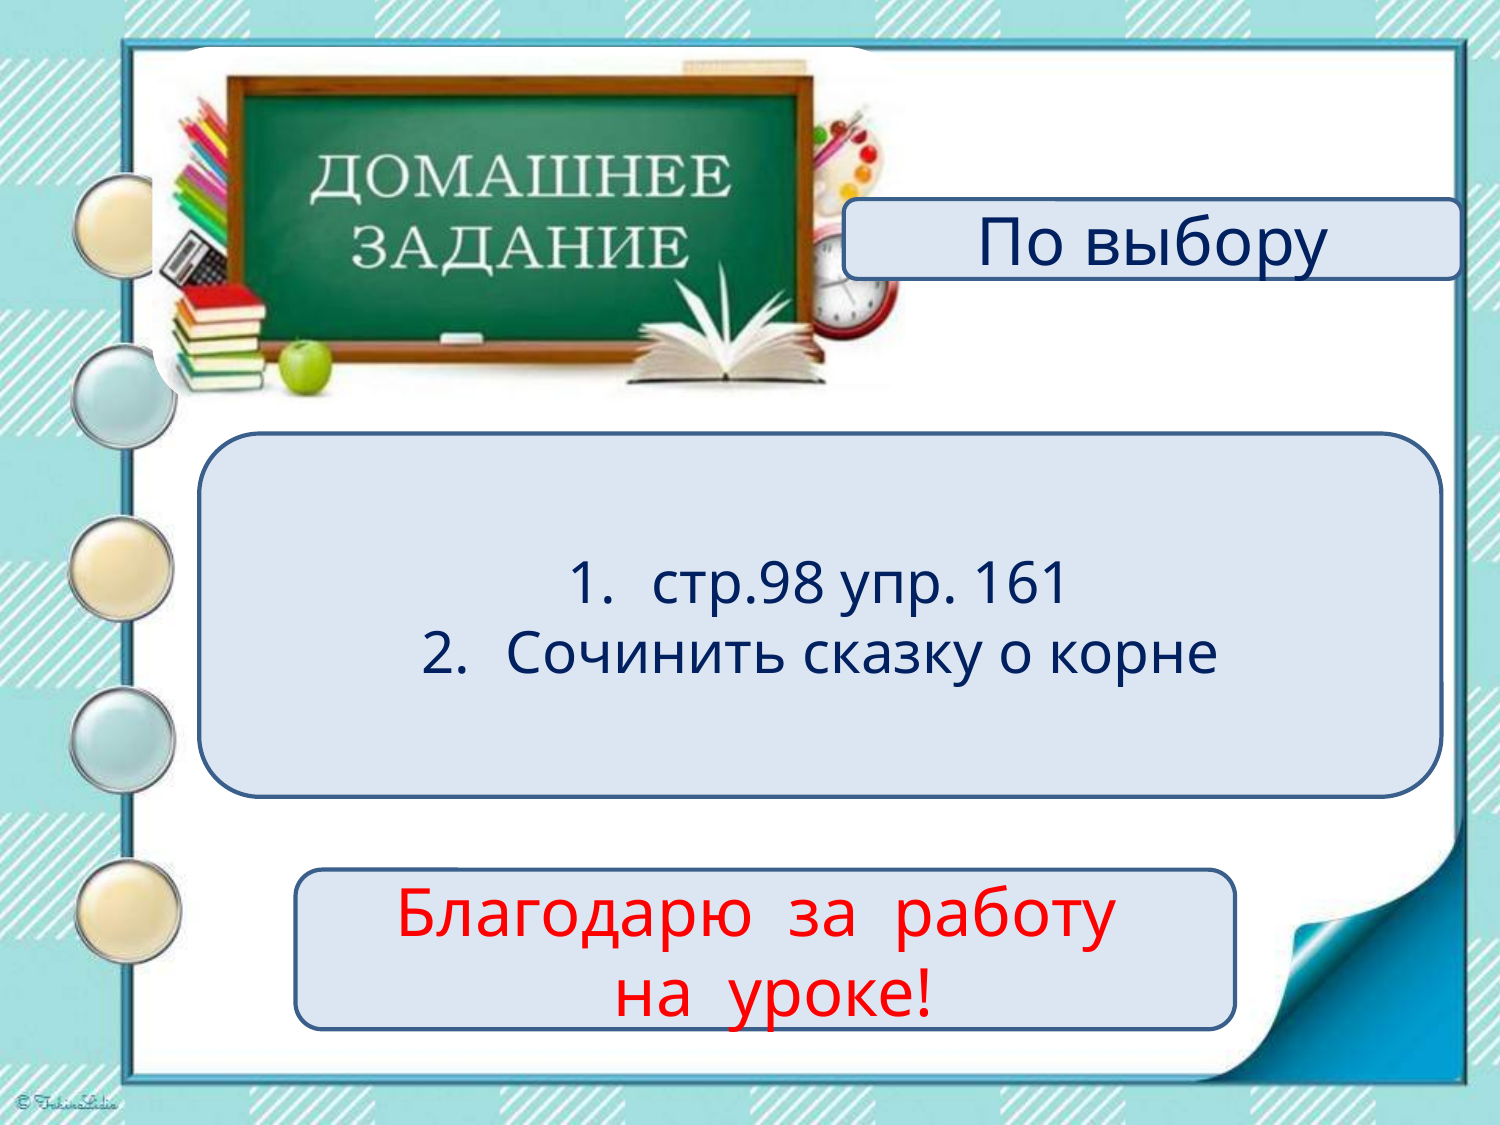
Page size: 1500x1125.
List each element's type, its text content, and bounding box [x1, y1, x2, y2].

text_box стр.98 упр. 161 Сочинить сказку о корне [197, 431, 1444, 799]
text_box Благодарю за работу на уроке! [293, 867, 1238, 1032]
picture [0, 0, 1500, 1125]
text_box По выбору [910, 197, 1464, 281]
